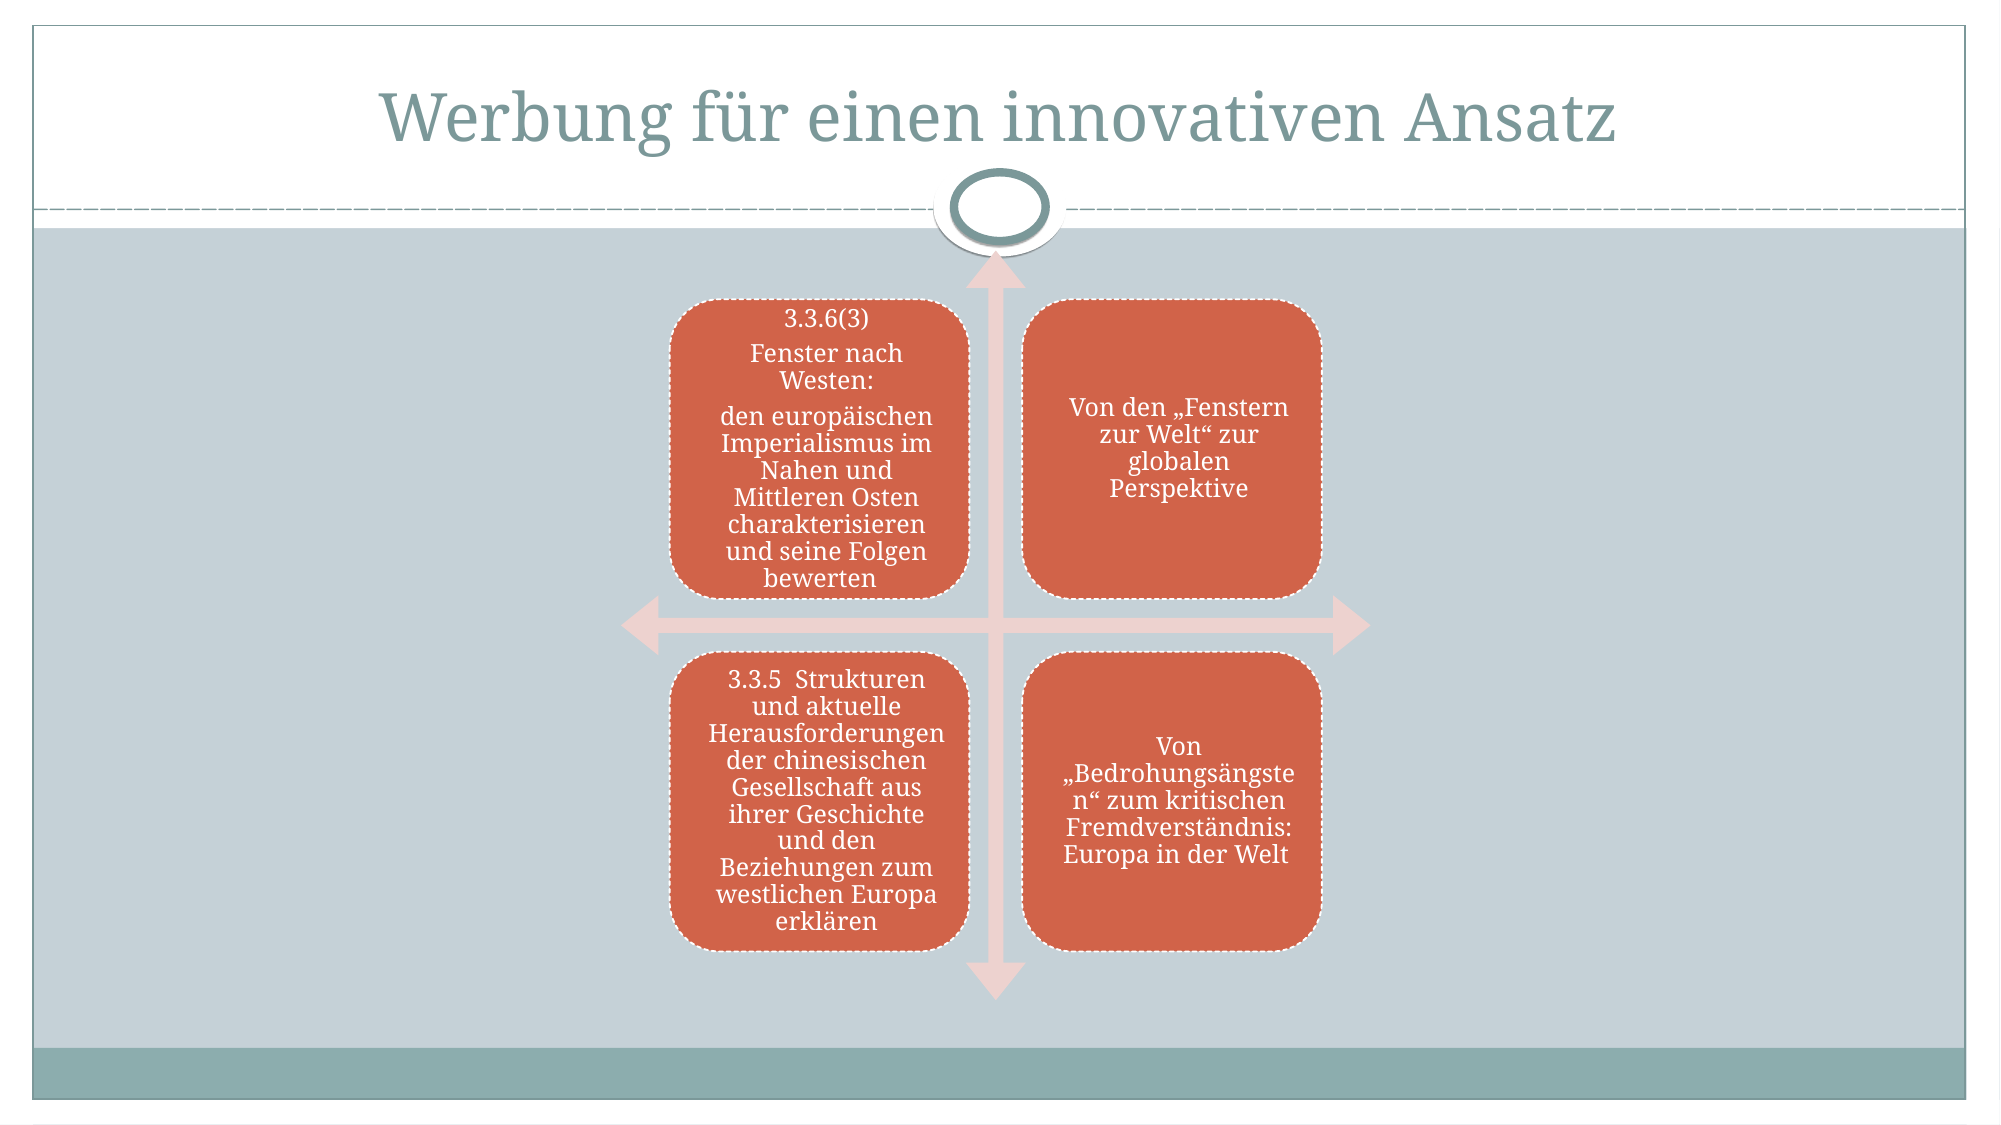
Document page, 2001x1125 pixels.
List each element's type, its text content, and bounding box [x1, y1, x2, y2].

text_box 3.3.5 Strukturen und aktuelle Herausforderungen der chinesischen Gesellschaft aus ihrer Geschichte und den Beziehungen zum westlichen Europa erklären [669, 651, 970, 952]
text_box Werbung für einen innovativen Ansatz [65, 37, 1933, 162]
text_box Von den „Fenstern zur Welt“ zur globalen Perspektive [1022, 299, 1322, 599]
text_box 3.3.6(3) Fenster nach Westen: den europäischen Imperialismus im Nahen und Mittleren Osten charakterisieren und seine Folgen bewerten [669, 299, 970, 599]
text_box Von „Bedrohungsängsten“ zum kritischen Fremdverständnis: Europa in der Welt [1022, 651, 1322, 952]
text_box [620, 250, 1371, 1001]
